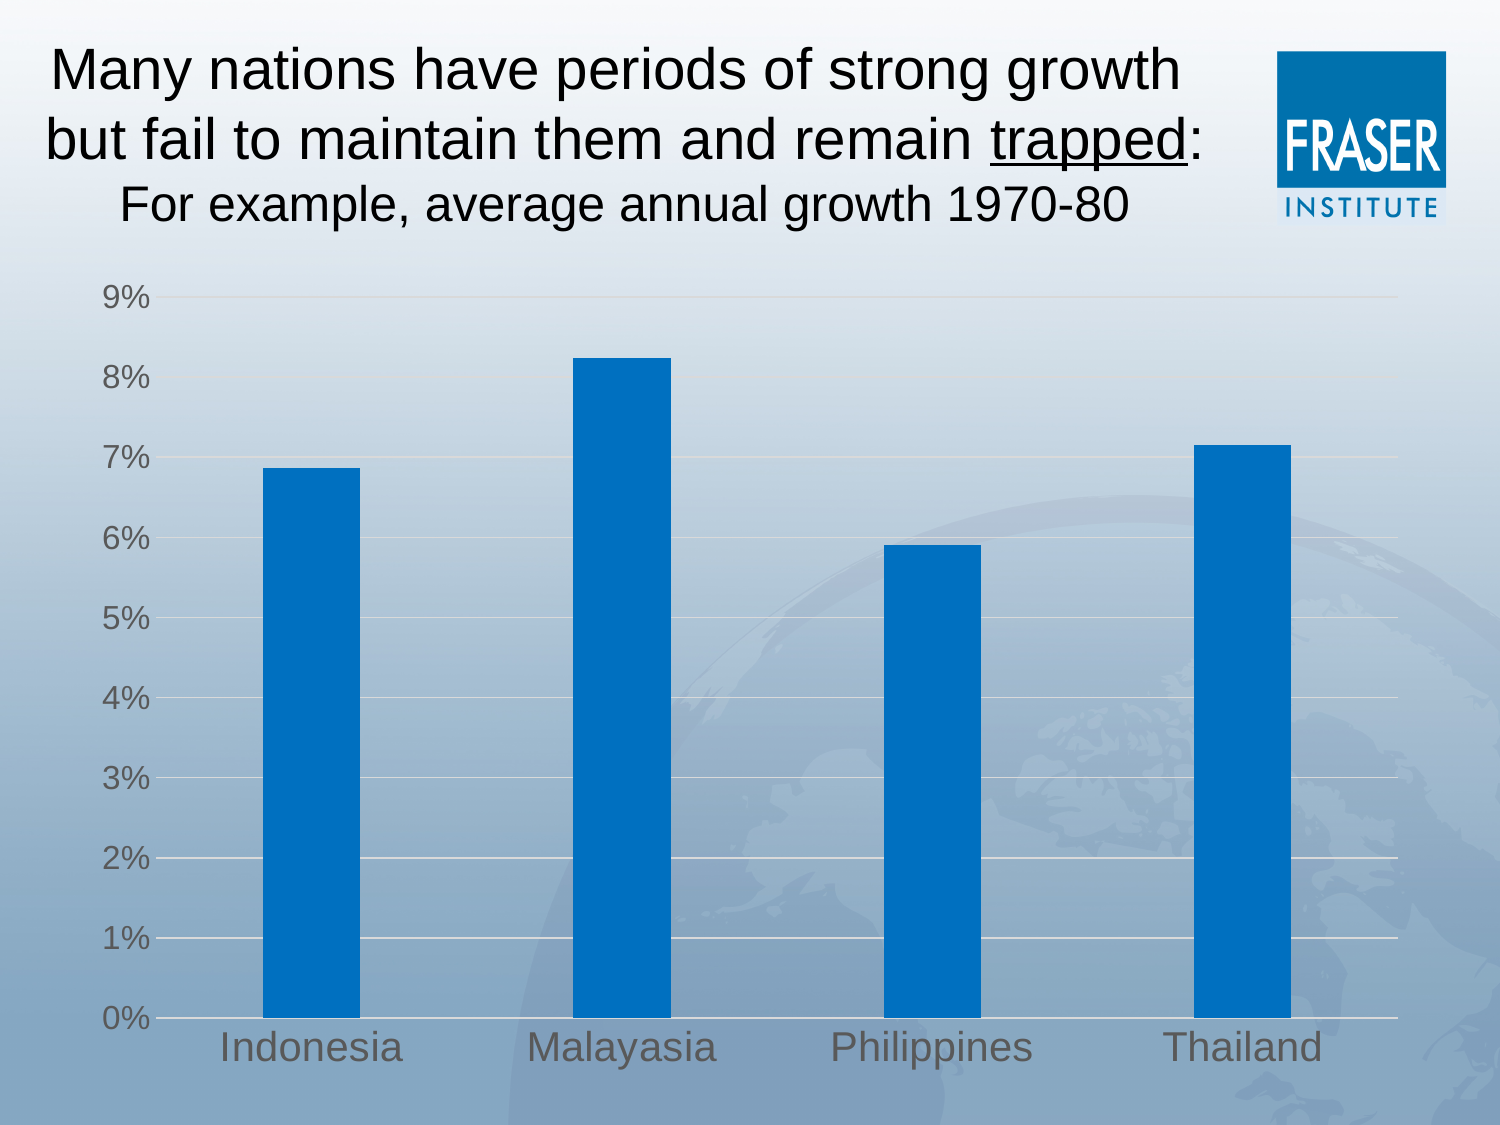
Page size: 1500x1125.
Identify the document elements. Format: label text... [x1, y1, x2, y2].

picture [1391, 120, 1410, 170]
picture [1417, 120, 1439, 170]
title Many nations have periods of strong growth but fail to maintain them and remain trapped: For example, average annual growth 1970-80 [0, 37, 1300, 225]
picture [0, 0, 1500, 1125]
chart [74, 262, 1426, 1088]
picture [1313, 120, 1366, 170]
picture [1366, 119, 1387, 171]
